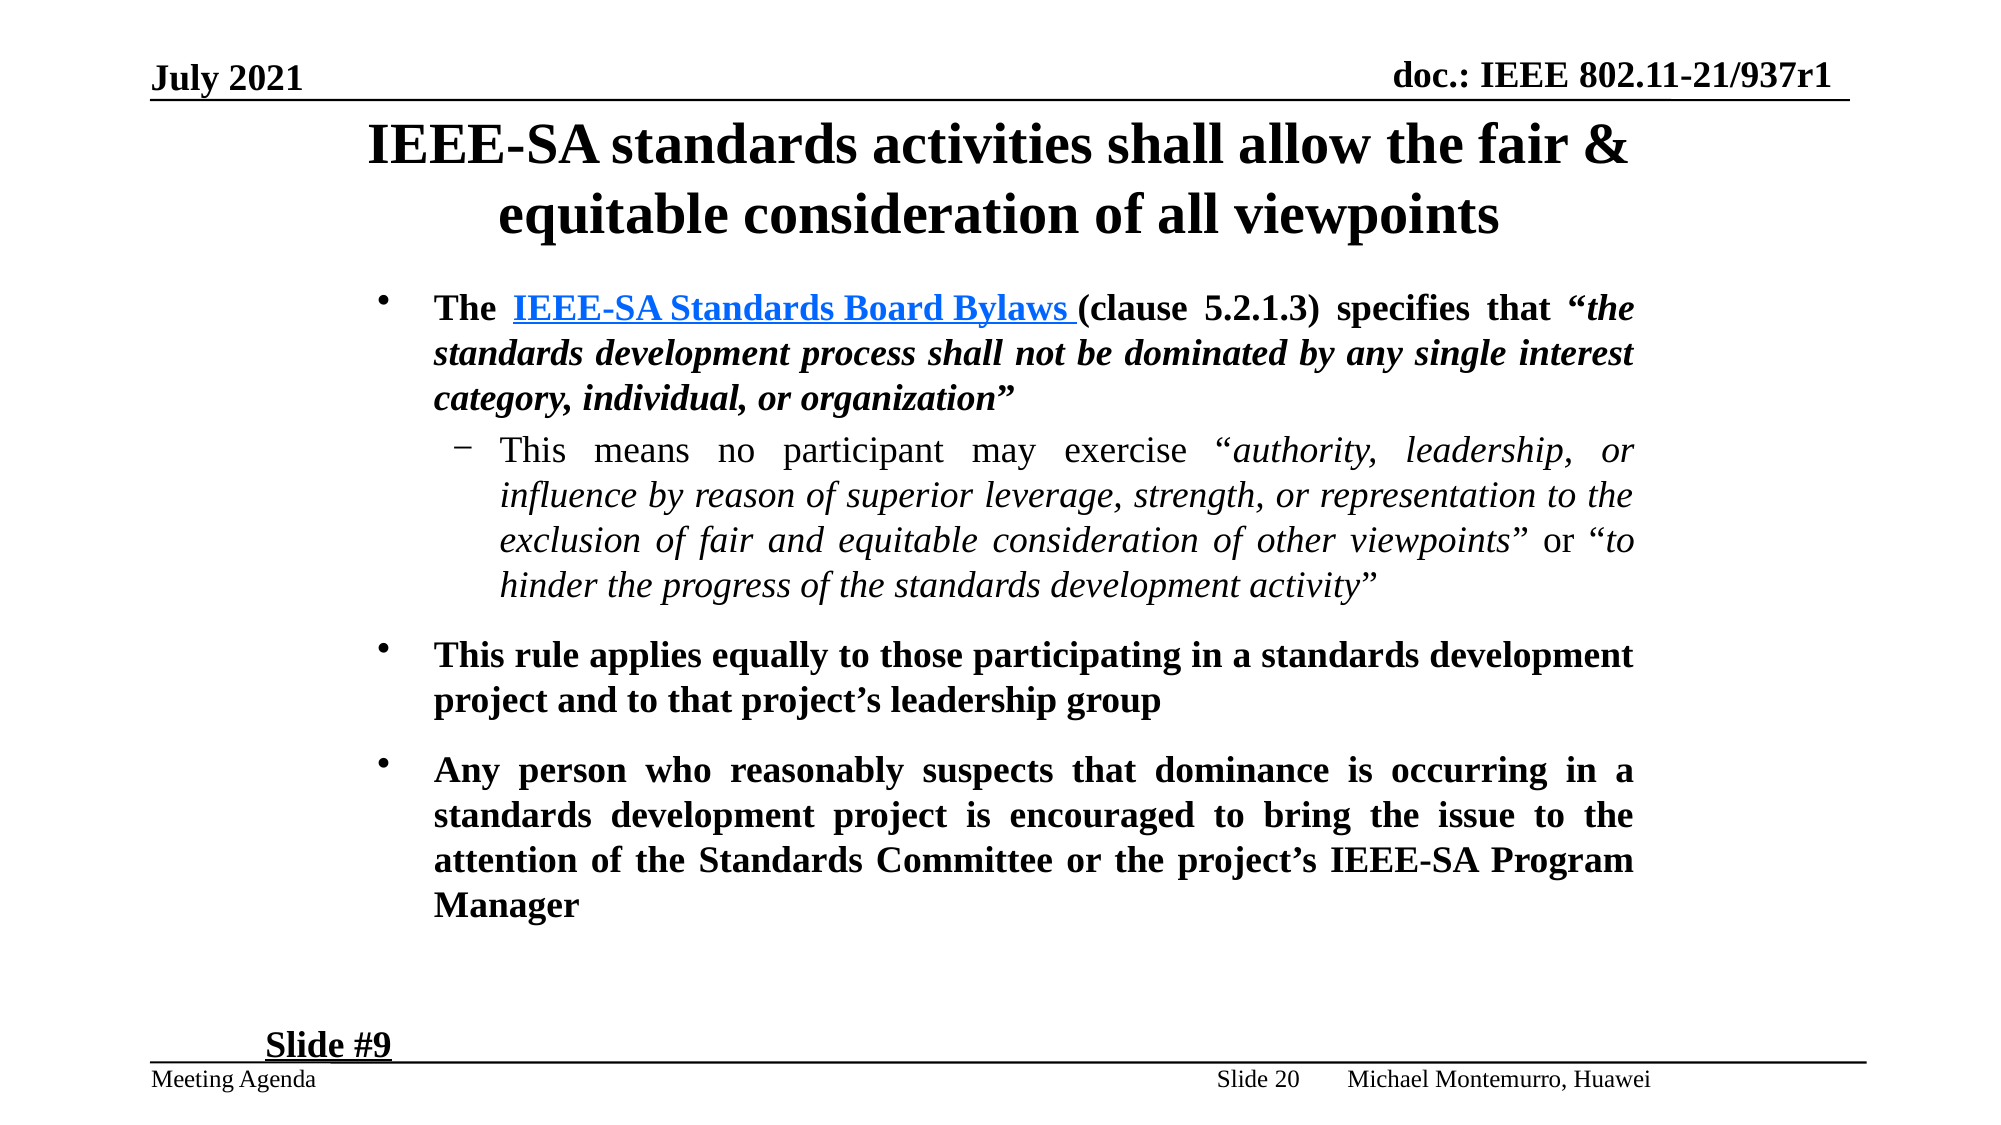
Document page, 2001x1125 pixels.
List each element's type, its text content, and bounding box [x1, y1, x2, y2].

list The IEEE-SA Standards Board Bylaws (clause 5.2.1.3) specifies that “the standards development process shall not be dominated by any single interest category, individual, or organization” This means no participant may exercise “authority, leadership, or influence by reason of superior leverage, strength, or representation to the exclusion of fair and equitable consideration of other viewpoints” or “to hinder the progress of the standards development activity” This rule applies equally to those participating in a standards development project and to that project’s leadership group Any person who reasonably suspects that dominance is occurring in a standards development project is encouraged to bring the issue to the attention of the Standards Committee or the project’s IEEE-SA Program Manager [362, 275, 1650, 1038]
footer Michael Montemurro, Huawei [1237, 1061, 1652, 1093]
slide_number Slide 20 [1216, 1061, 1237, 1093]
text_box Slide #9 [250, 1012, 407, 1073]
text_box IEEE-SA standards activities shall allow the fair & equitable consideration of all viewpoints [350, 87, 1650, 263]
